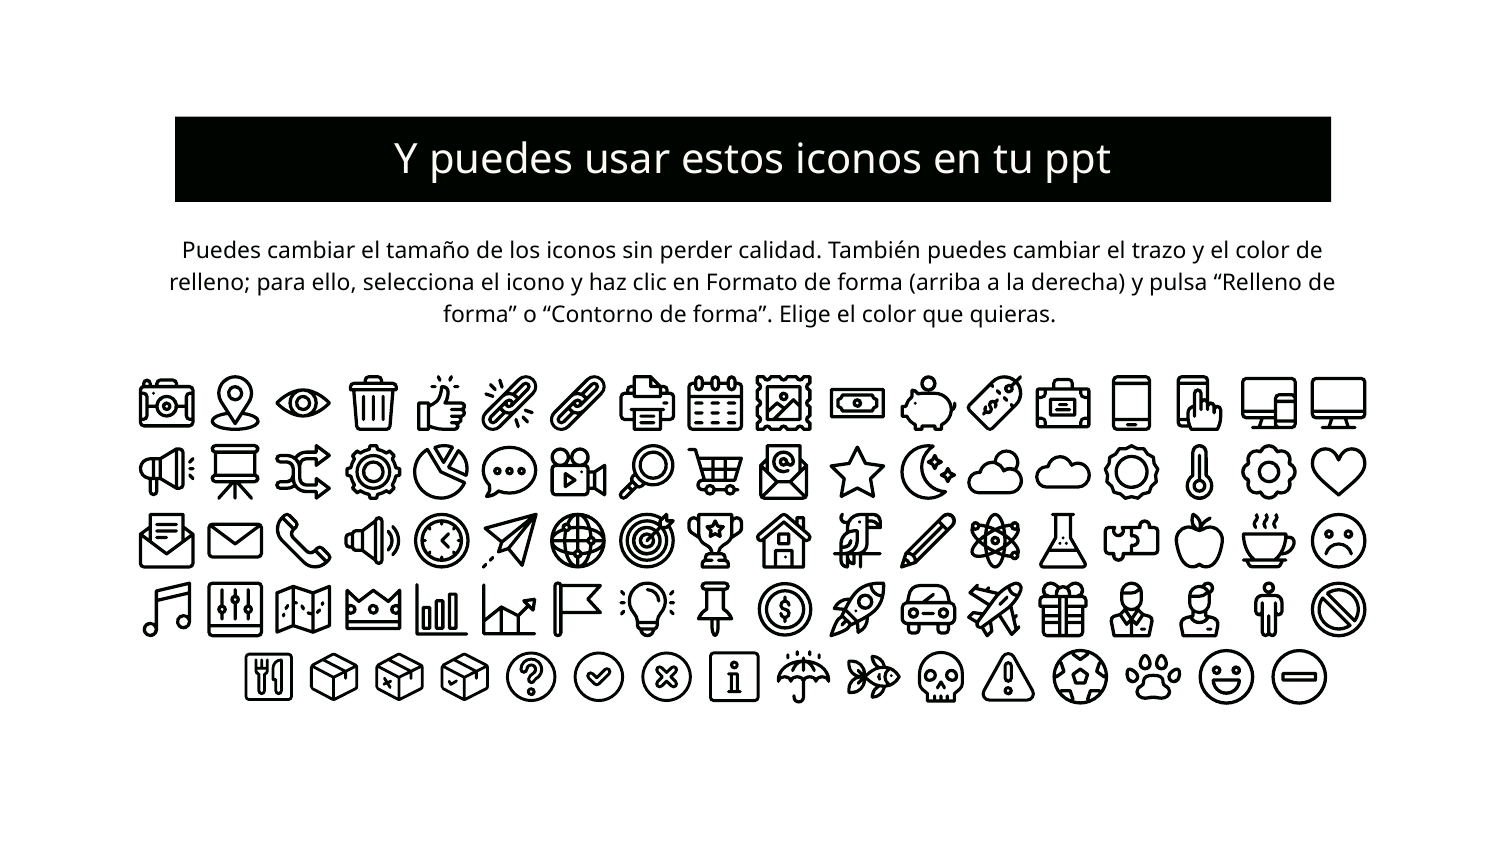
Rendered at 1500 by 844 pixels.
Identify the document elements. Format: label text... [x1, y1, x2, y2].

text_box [138, 512, 195, 569]
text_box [758, 443, 809, 501]
text_box [549, 375, 606, 431]
text_box [687, 447, 743, 496]
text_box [619, 581, 676, 638]
text_box Puedes cambiar el tamaño de los iconos sin perder calidad. También puedes cambiar el trazo y el color de relleno; para ello, selecciona el icono y haz clic en Formato de forma (arriba a la derecha) y pulsa “Relleno de forma” o “Contorno de forma”. Elige el color que quieras. [135, 224, 1371, 335]
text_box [900, 374, 957, 432]
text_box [210, 374, 260, 432]
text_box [573, 651, 625, 703]
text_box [1185, 443, 1214, 501]
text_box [776, 649, 831, 704]
text_box [207, 522, 264, 559]
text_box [1310, 512, 1367, 569]
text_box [1035, 377, 1091, 429]
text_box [244, 652, 294, 702]
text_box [344, 515, 403, 566]
text_box [967, 449, 1024, 495]
text_box [309, 652, 359, 701]
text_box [1310, 581, 1367, 638]
text_box [1038, 581, 1088, 638]
text_box [1254, 581, 1284, 638]
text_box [969, 512, 1021, 569]
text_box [1111, 374, 1152, 432]
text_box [416, 374, 467, 432]
text_box [482, 583, 537, 636]
text_box [1103, 519, 1160, 562]
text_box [207, 581, 264, 638]
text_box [138, 447, 195, 497]
text_box [142, 581, 192, 638]
text_box Y puedes usar estos iconos en tu ppt [175, 116, 1332, 202]
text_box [619, 374, 676, 432]
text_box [687, 374, 744, 432]
text_box [275, 443, 331, 500]
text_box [1108, 581, 1155, 638]
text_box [138, 378, 195, 428]
text_box [900, 512, 957, 569]
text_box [1038, 512, 1088, 569]
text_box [754, 581, 813, 637]
text_box [1176, 375, 1223, 431]
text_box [900, 443, 957, 501]
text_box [829, 387, 886, 419]
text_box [348, 374, 399, 432]
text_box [505, 651, 557, 703]
text_box [553, 581, 602, 638]
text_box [345, 588, 402, 631]
text_box [1241, 376, 1297, 430]
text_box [274, 388, 332, 418]
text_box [832, 512, 883, 569]
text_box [1178, 581, 1221, 638]
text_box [480, 374, 539, 432]
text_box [375, 652, 424, 702]
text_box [755, 374, 812, 432]
text_box [829, 445, 886, 499]
text_box [210, 443, 260, 500]
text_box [828, 581, 886, 638]
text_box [481, 445, 538, 499]
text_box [980, 651, 1036, 702]
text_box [274, 584, 332, 635]
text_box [480, 512, 538, 569]
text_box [1240, 443, 1297, 500]
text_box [1052, 648, 1109, 705]
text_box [1103, 443, 1160, 501]
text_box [708, 651, 760, 703]
text_box [619, 512, 675, 569]
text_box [413, 512, 470, 569]
text_box [697, 581, 734, 638]
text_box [549, 447, 607, 497]
text_box [1310, 376, 1367, 430]
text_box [440, 652, 490, 702]
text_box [1124, 653, 1182, 701]
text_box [1241, 512, 1297, 569]
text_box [345, 443, 402, 501]
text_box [415, 582, 469, 636]
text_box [917, 650, 965, 703]
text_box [900, 583, 957, 635]
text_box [966, 581, 1024, 638]
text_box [617, 443, 677, 501]
text_box [1035, 455, 1091, 489]
text_box [1310, 447, 1367, 497]
text_box [1174, 512, 1225, 569]
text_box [687, 512, 744, 569]
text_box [641, 651, 693, 703]
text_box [1271, 648, 1328, 705]
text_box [755, 512, 813, 569]
text_box [275, 512, 332, 569]
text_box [847, 654, 902, 700]
text_box [550, 512, 606, 569]
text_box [1198, 648, 1255, 705]
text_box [412, 443, 471, 501]
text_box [965, 374, 1025, 432]
